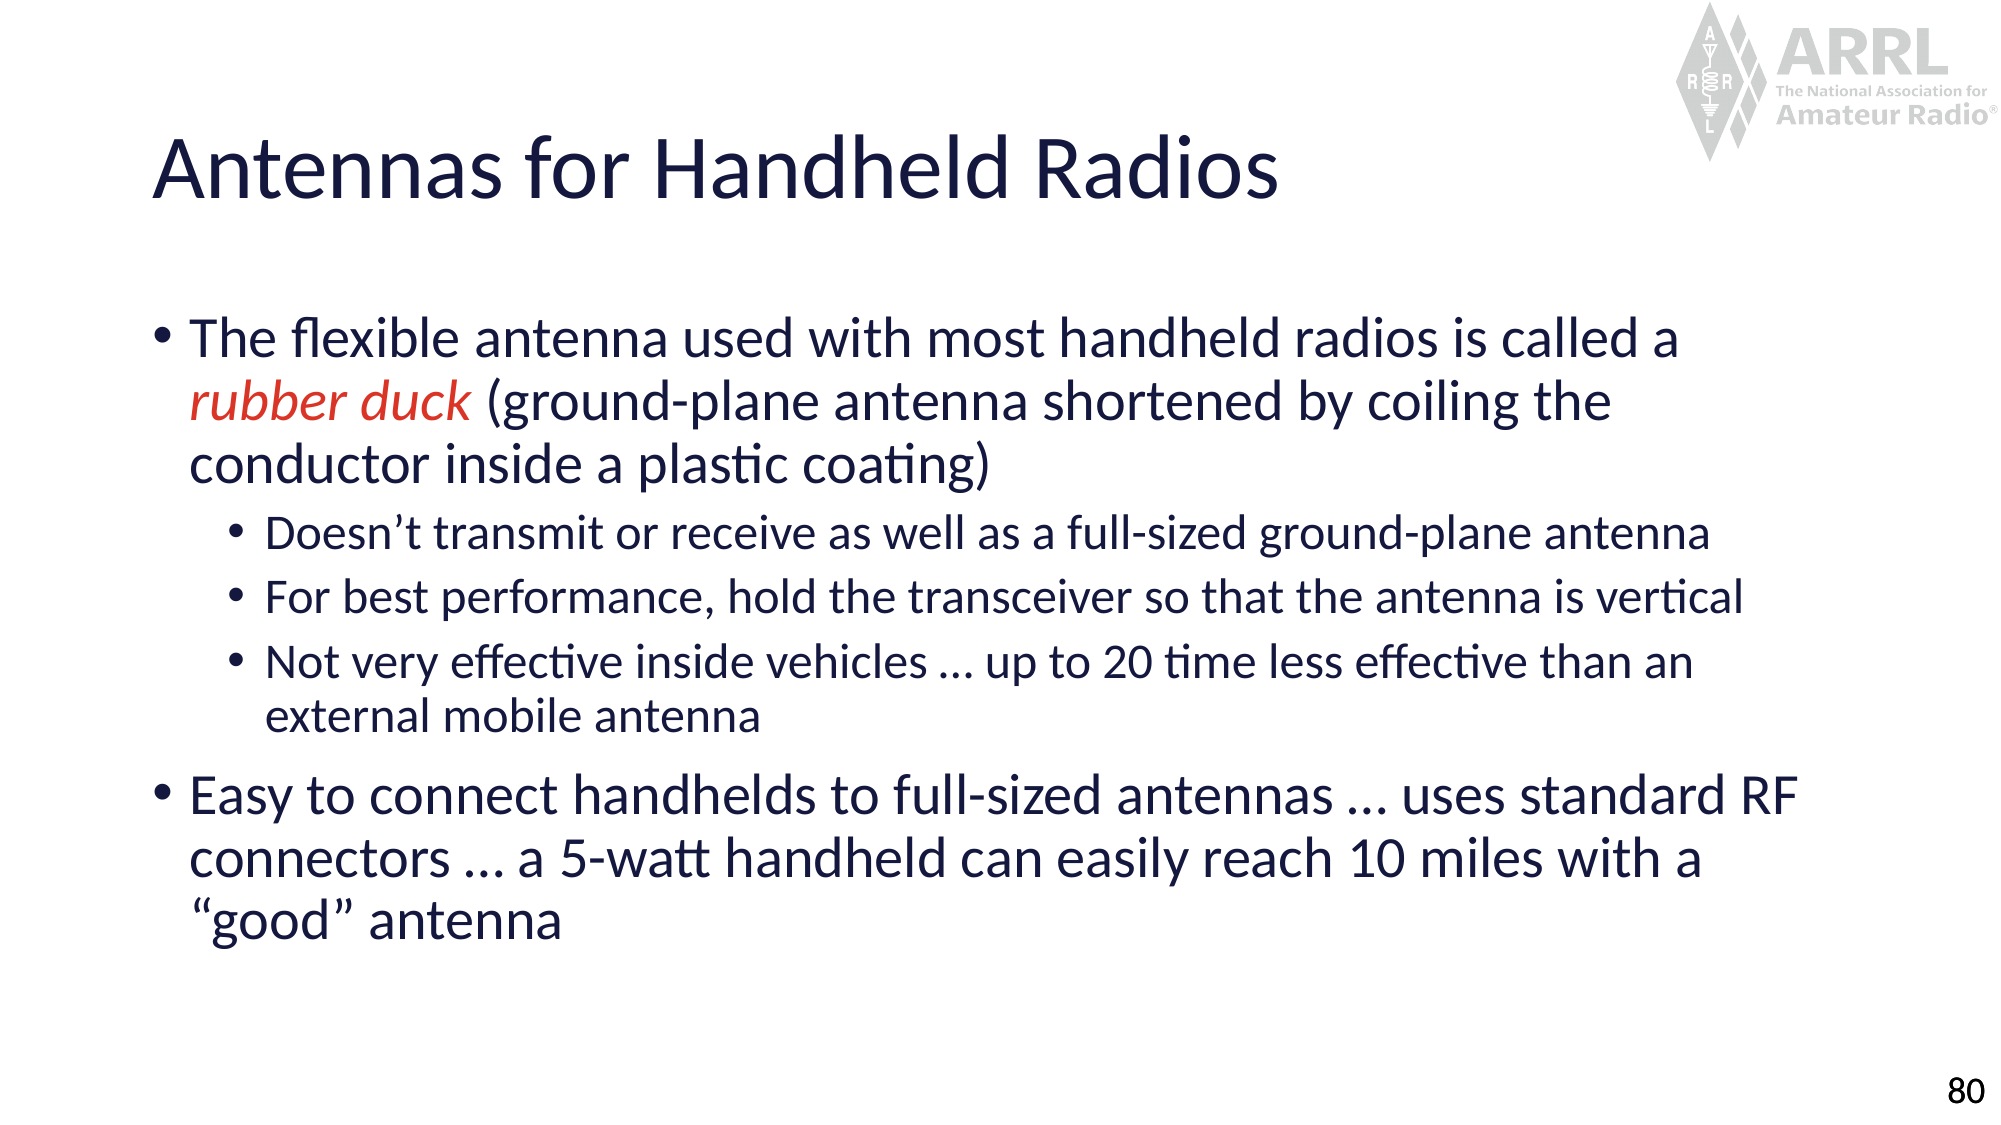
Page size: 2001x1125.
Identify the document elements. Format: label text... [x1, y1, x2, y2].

list The flexible antenna used with most handheld radios is called a rubber duck (ground-plane antenna shortened by coiling the conductor inside a plastic coating) Doesn’t transmit or receive as well as a full-sized ground-plane antenna For best performance, hold the transceiver so that the antenna is vertical Not very effective inside vehicles … up to 20 time less effective than an external mobile antenna Easy to connect handhelds to full-sized antennas … uses standard RF connectors … a 5-watt handheld can easily reach 10 miles with a “good” antenna [137, 299, 1863, 1014]
title Antennas for Handheld Radios [137, 59, 1863, 278]
picture [1674, 0, 2000, 164]
